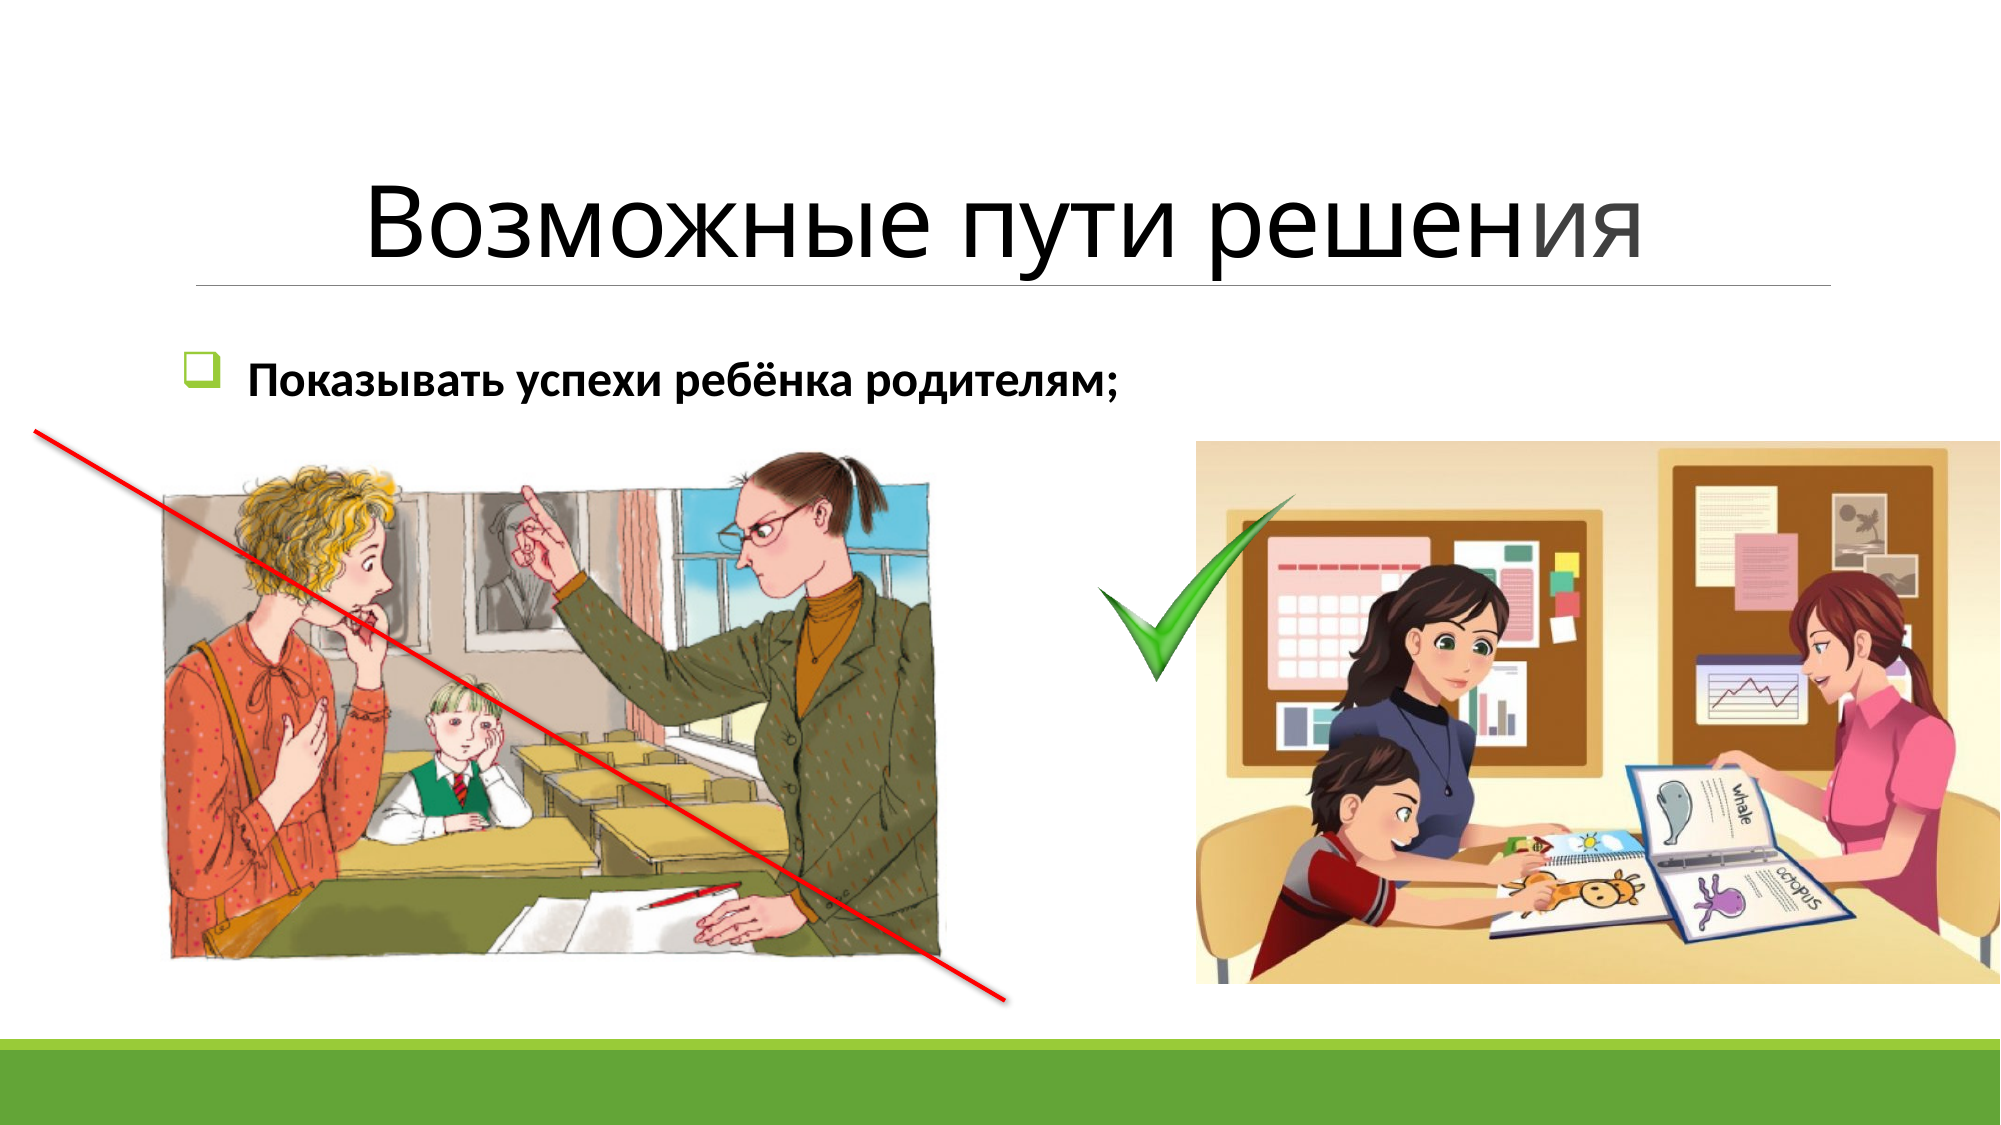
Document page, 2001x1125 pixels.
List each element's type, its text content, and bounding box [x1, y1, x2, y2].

list Показывать успехи ребёнка родителям; [180, 345, 1830, 1093]
picture [1096, 441, 2000, 984]
title Возможные пути решения [180, 47, 1830, 285]
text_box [33, 430, 1006, 1002]
